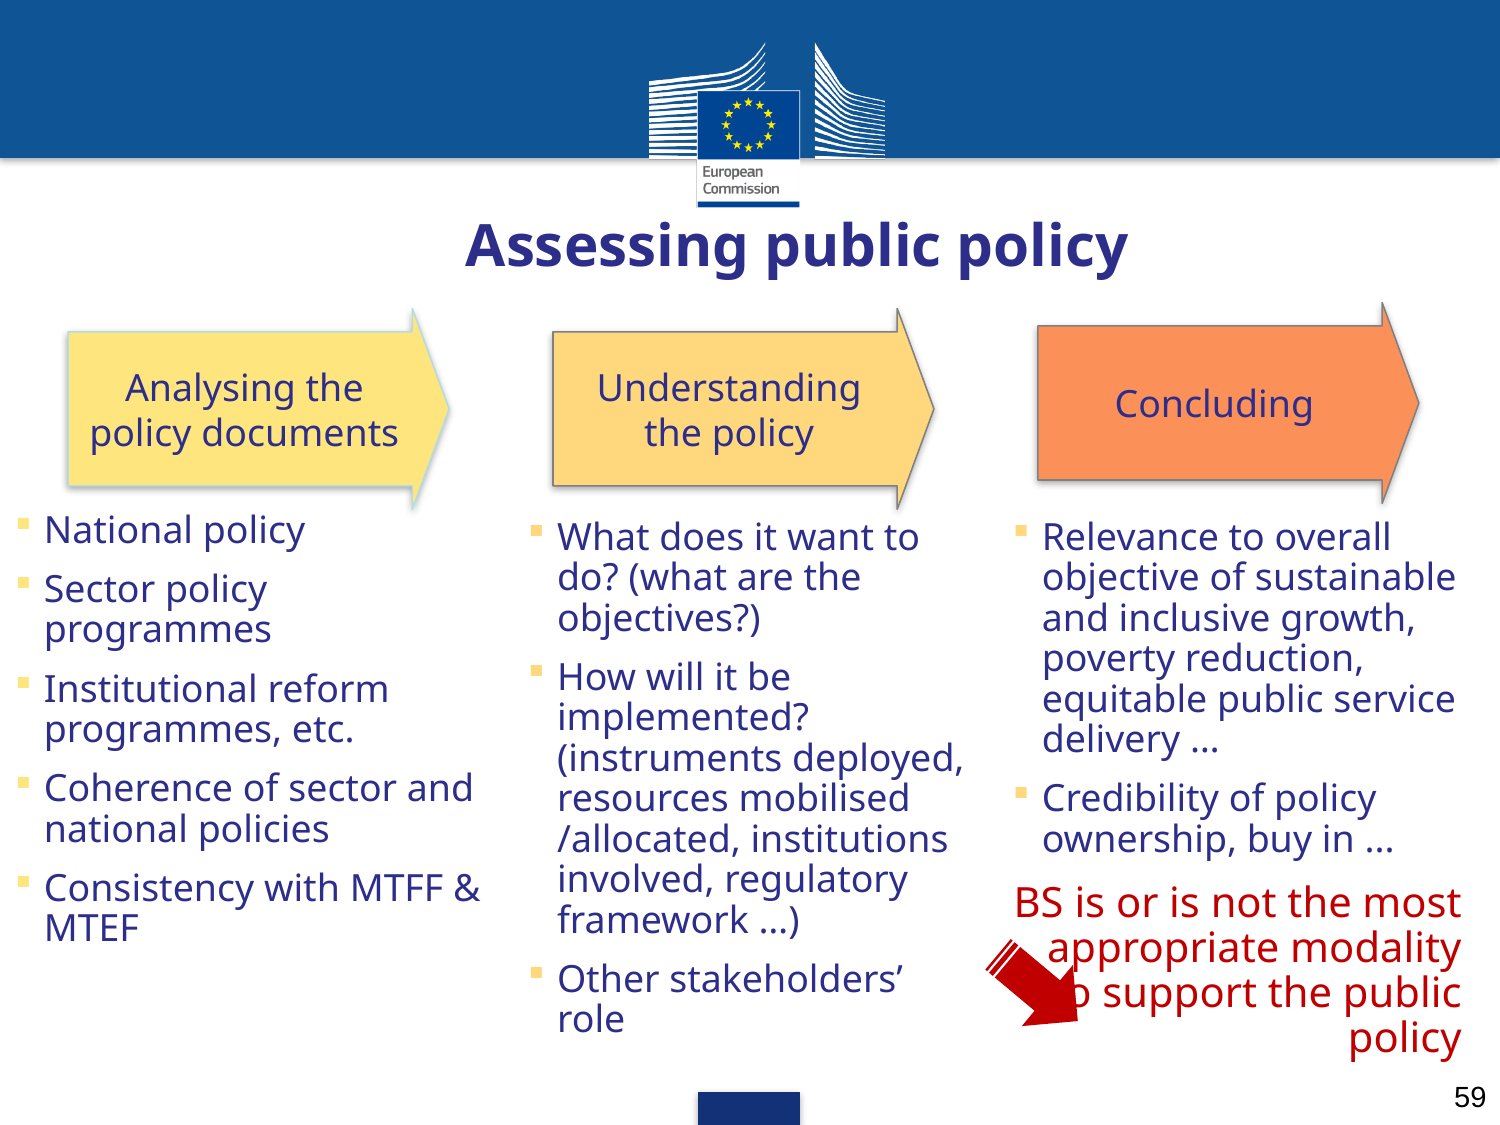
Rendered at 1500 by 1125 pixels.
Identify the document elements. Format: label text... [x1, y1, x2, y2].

text_box What does it want to do? (what are the objectives?) How will it be implemented? (instruments deployed, resources mobilised /allocated, institutions involved, regulatory framework …) Other stakeholders’ role [513, 510, 992, 1007]
slide_number 59 [1326, 1070, 1500, 1125]
title Assessing public policy [88, 160, 1448, 327]
text_box [985, 939, 1078, 1027]
picture [649, 42, 885, 160]
text_box Understanding the policy [552, 307, 935, 510]
text_box Analysing the policy documents [67, 307, 450, 510]
text_box Concluding [1037, 301, 1420, 505]
text_box National policy Sector policy programmes Institutional reform programmes, etc. Coherence of sector and national policies Consistency with MTFF & MTEF [0, 503, 507, 1054]
text_box Relevance to overall objective of sustainable and inclusive growth, poverty reduction, equitable public service delivery … Credibility of policy ownership, buy in ... BS is or is not the most appropriate modality to support the public policy [998, 510, 1477, 924]
